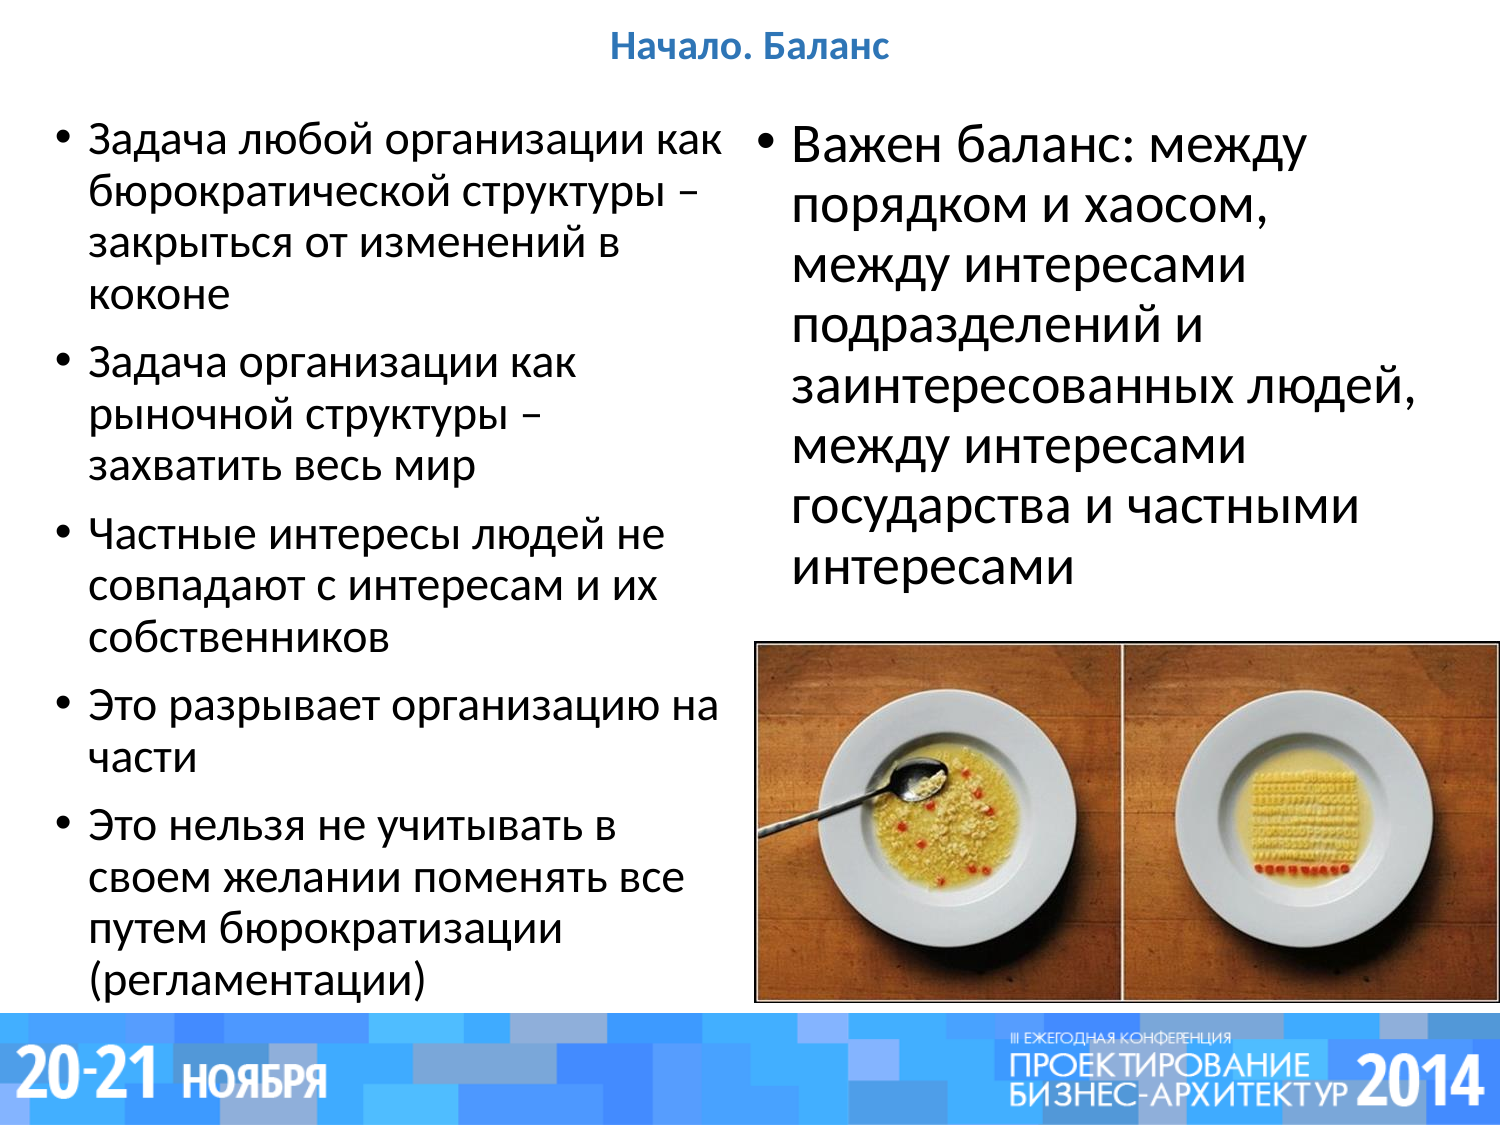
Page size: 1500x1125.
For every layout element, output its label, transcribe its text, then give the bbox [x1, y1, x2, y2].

picture [754, 641, 1500, 1003]
list Задача любой организации как бюрократической структуры – закрыться от изменений в коконе Задача организации как рыночной структуры – захватить весь мир Частные интересы людей не совпадают с интересам и их собственников Это разрывает организацию на части Это нельзя не учитывать в своем желании поменять все путем бюрократизации (регламентации) [39, 105, 755, 1014]
picture [0, 1013, 1500, 1125]
text_box Важен баланс: между порядком и хаосом, между интересами подразделений и заинтересованных людей, между интересами государства и частными интересами [740, 106, 1456, 606]
title Начало. Баланс [103, 6, 1397, 89]
